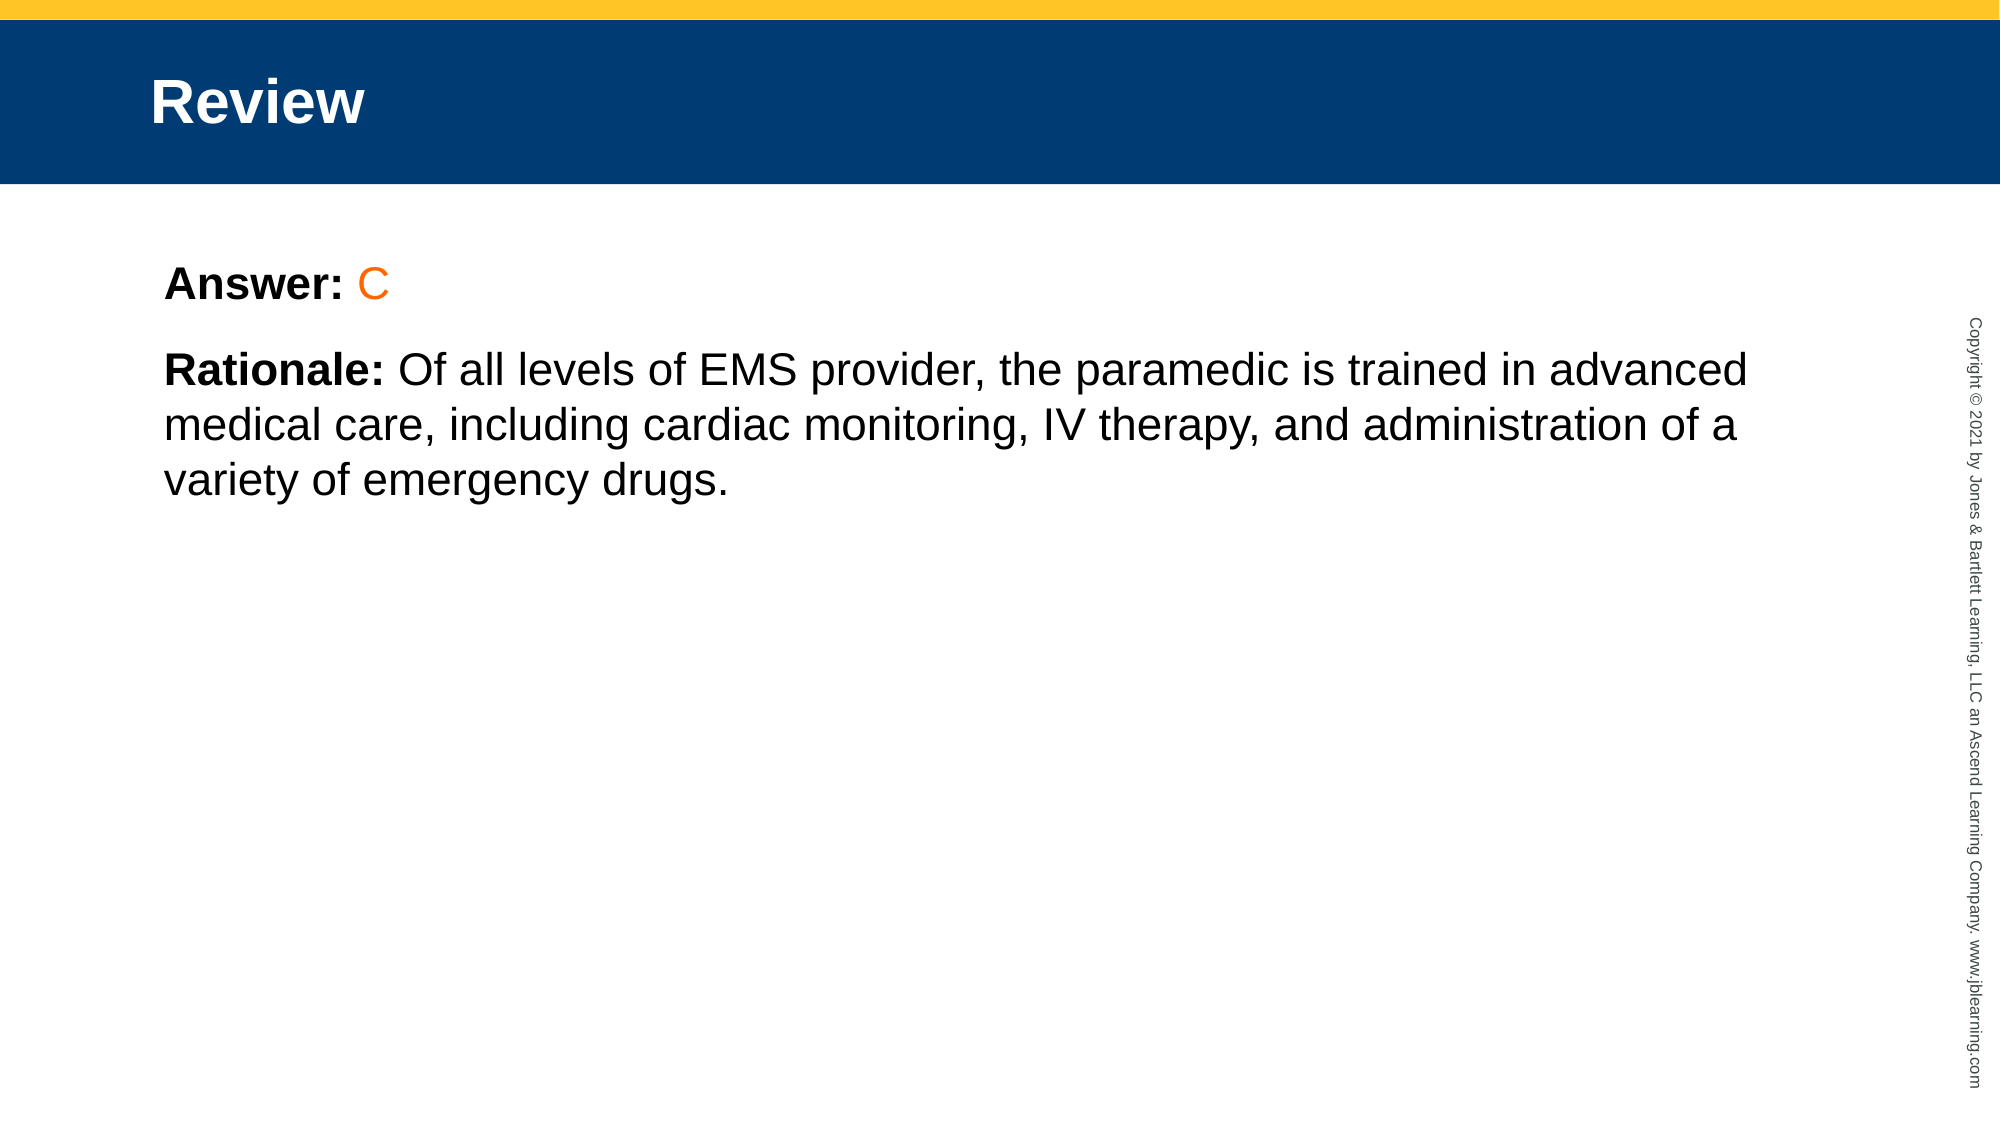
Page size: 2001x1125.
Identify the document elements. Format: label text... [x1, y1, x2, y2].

list Answer: C Rationale: Of all levels of EMS provider, the paramedic is trained in advanced medical care, including cardiac monitoring, IV therapy, and administration of a variety of emergency drugs. [148, 245, 1849, 1034]
title Review [0, 19, 2000, 185]
